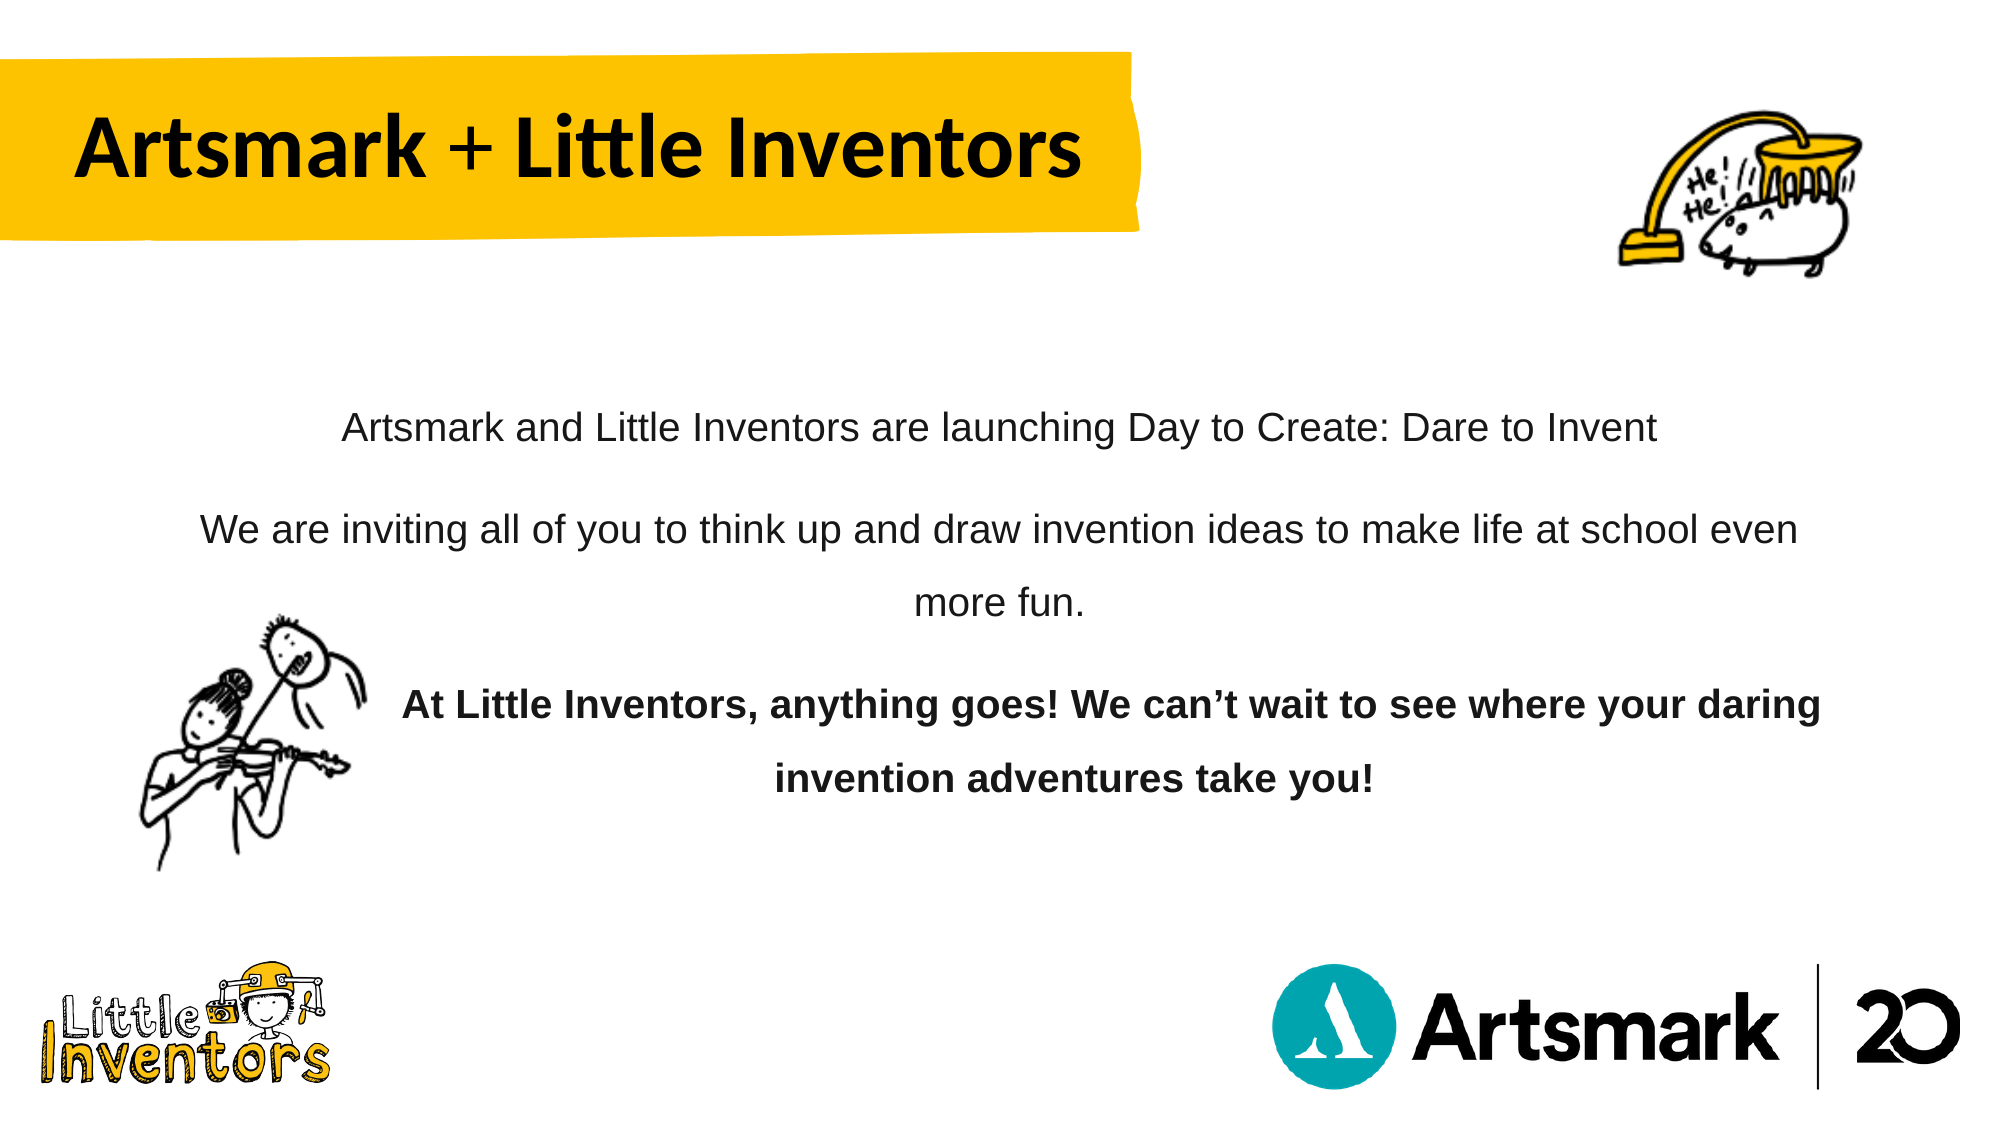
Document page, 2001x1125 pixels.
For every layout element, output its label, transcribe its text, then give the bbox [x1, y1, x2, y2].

picture [1601, 47, 1890, 312]
picture [123, 587, 392, 886]
picture [0, 44, 1149, 244]
text_box Artsmark + Little Inventors [59, 91, 1271, 269]
picture [41, 961, 331, 1091]
list Artsmark and Little Inventors are launching Day to Create: Dare to Invent We are inviting all of you to think up and draw invention ideas to make life at school even more fun. At Little Inventors, anything goes! We can’t wait to see where your daring invention adventures take you! [137, 361, 1863, 812]
picture [1270, 961, 1960, 1091]
